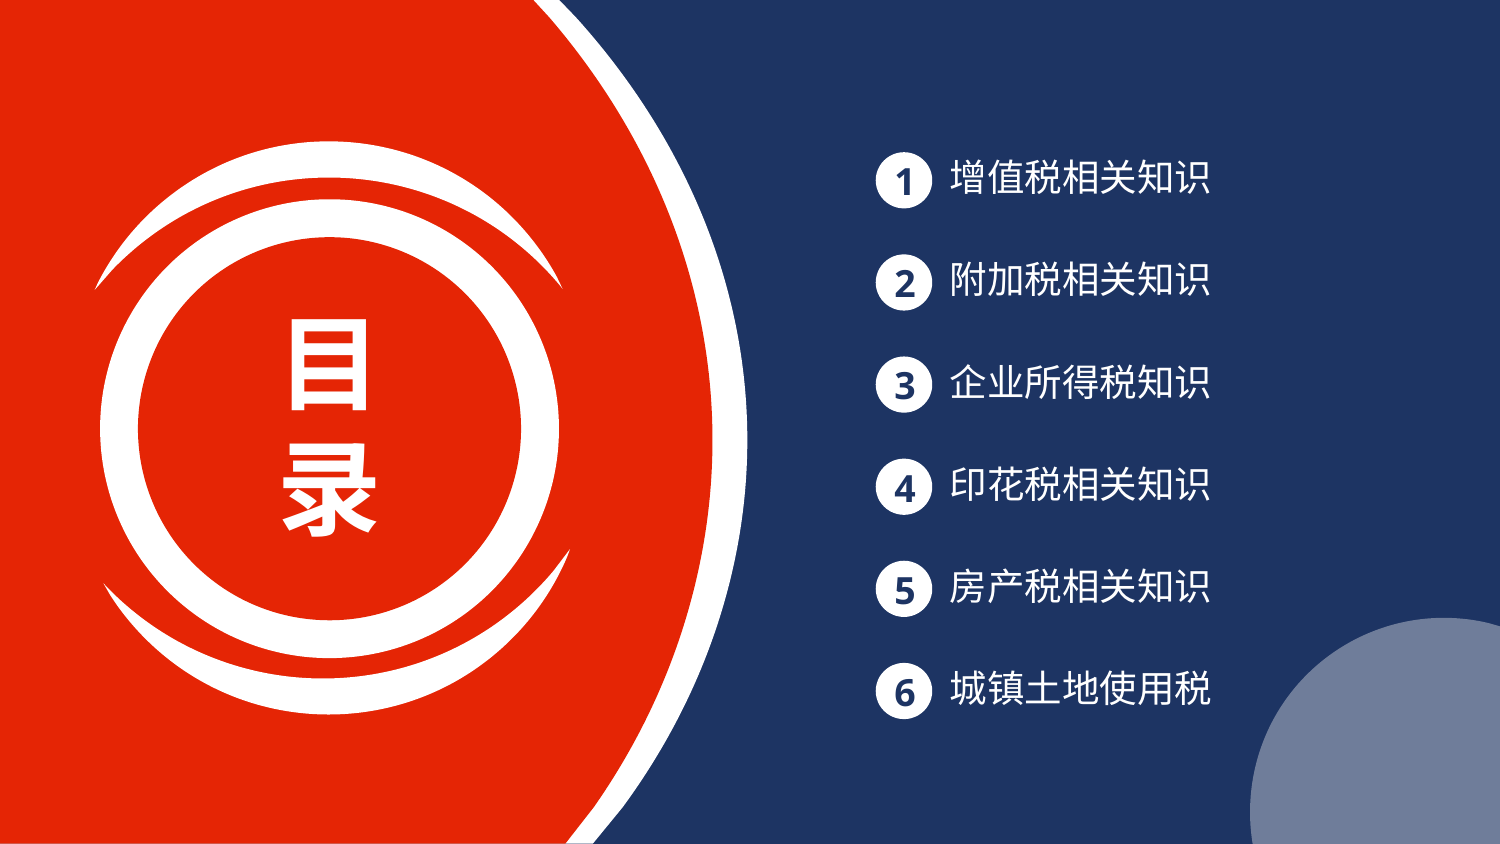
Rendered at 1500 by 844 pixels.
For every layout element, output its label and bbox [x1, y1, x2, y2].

text_box [874, 146, 1240, 212]
text_box [0, 0, 748, 844]
text_box [100, 95, 559, 759]
text_box [1250, 617, 1500, 844]
text_box [874, 555, 1240, 621]
text_box [874, 453, 1240, 518]
text_box [874, 657, 1240, 723]
text_box [874, 249, 1240, 314]
text_box [874, 351, 1240, 416]
